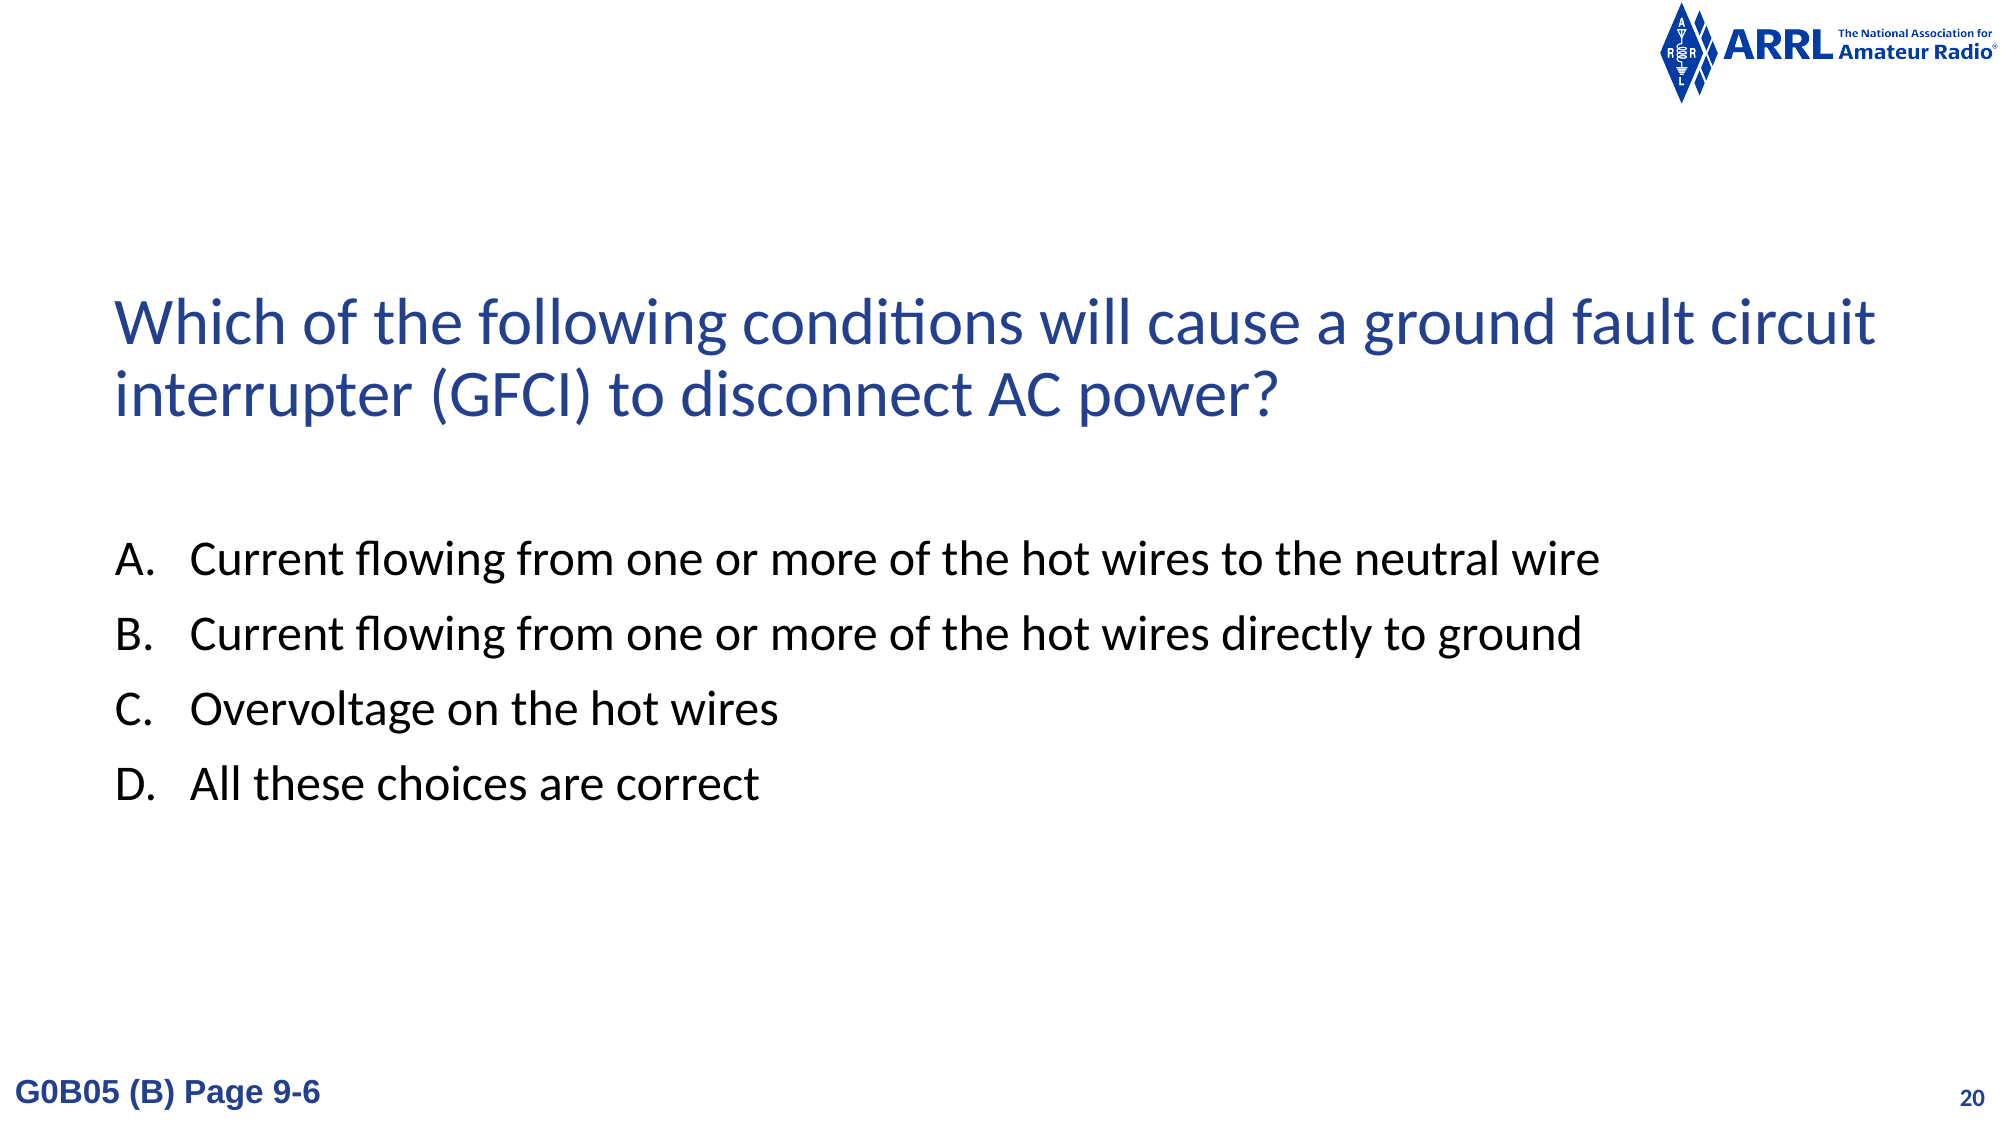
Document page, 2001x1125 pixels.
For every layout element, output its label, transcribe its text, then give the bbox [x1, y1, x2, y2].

text_box 20 [1875, 1074, 2000, 1120]
picture [1658, 0, 1999, 106]
list Current flowing from one or more of the hot wires to the neutral wire Current flowing from one or more of the hot wires directly to ground Overvoltage on the hot wires All these choices are correct [99, 525, 1900, 1005]
title Which of the following conditions will cause a ground fault circuit interrupter (GFCI) to disconnect AC power? [99, 249, 1900, 468]
text_box G0B05 (B) Page 9-6 [0, 1062, 1313, 1118]
